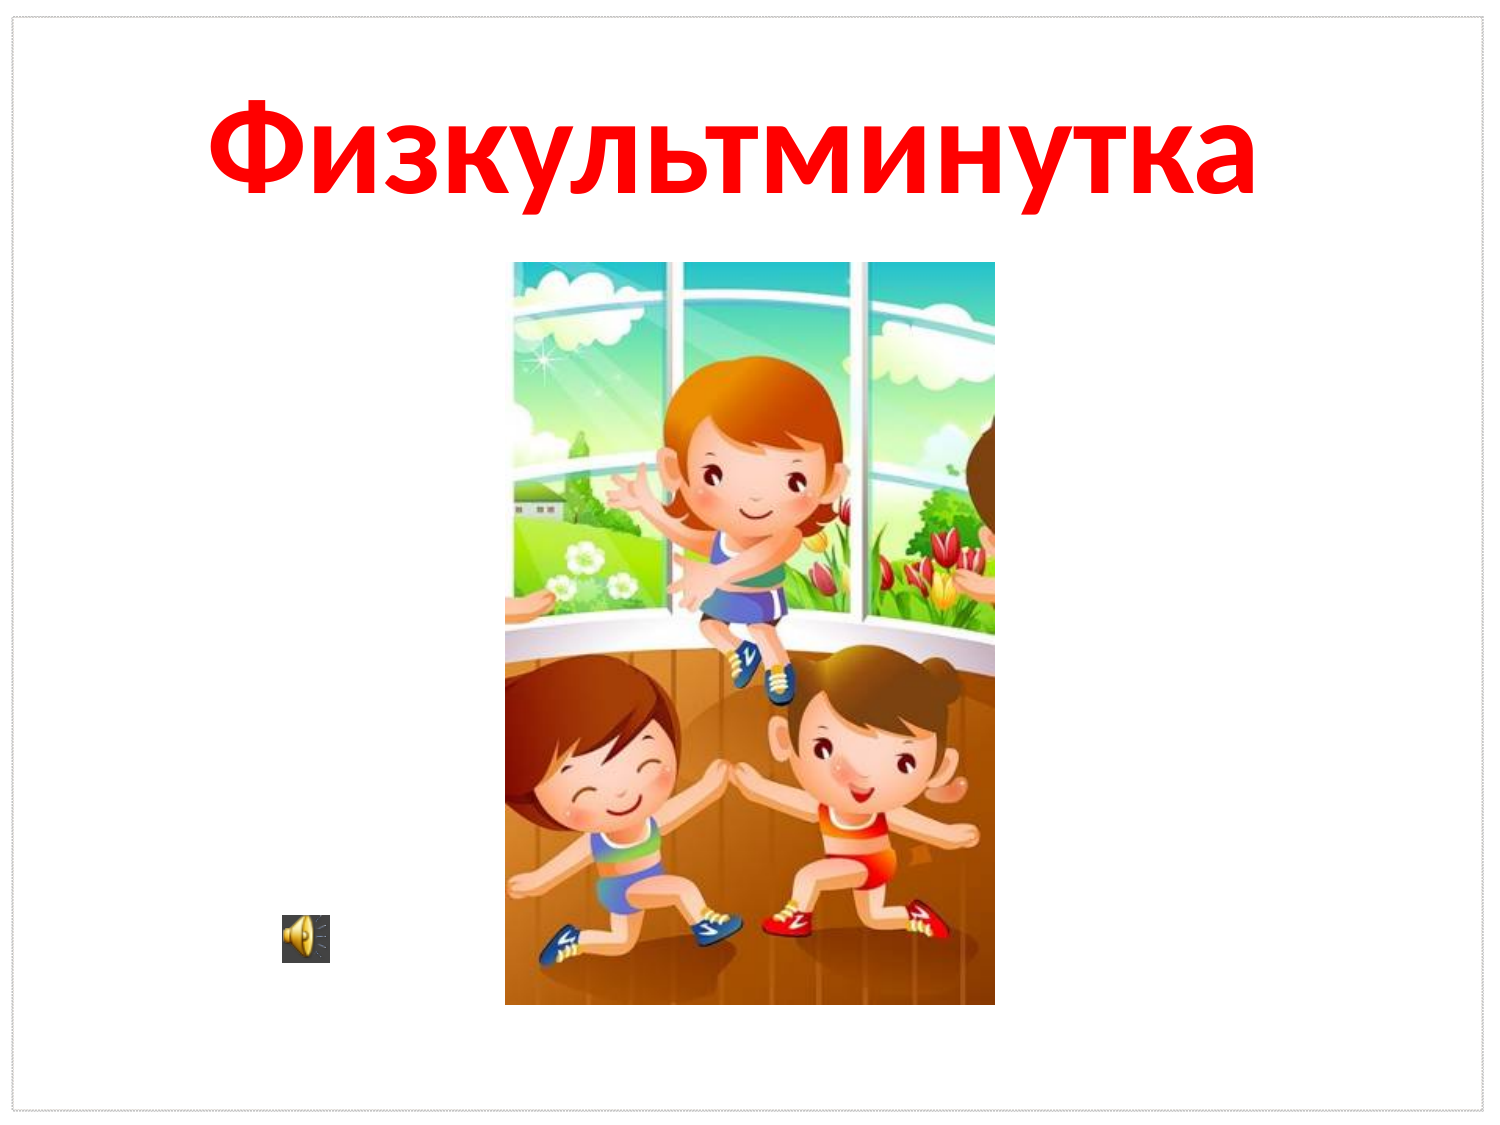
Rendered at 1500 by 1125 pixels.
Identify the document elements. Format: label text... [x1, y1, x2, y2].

picture [281, 913, 332, 965]
title Физкультминутка [74, 44, 1426, 233]
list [505, 262, 995, 1006]
